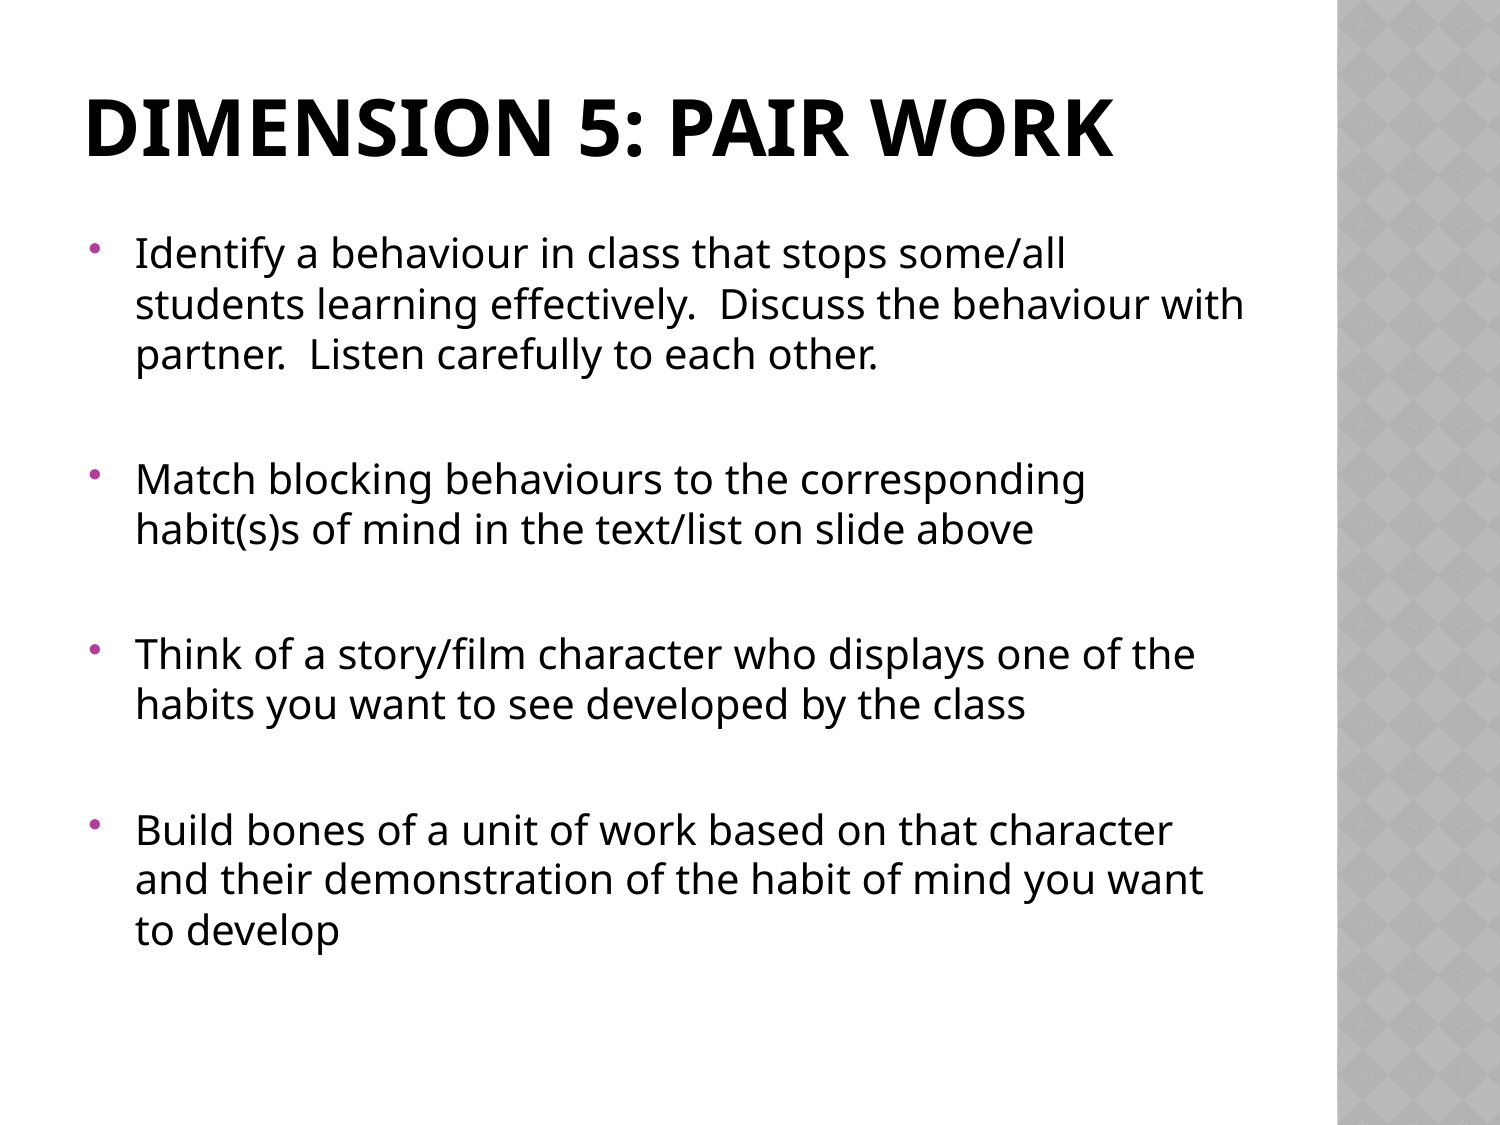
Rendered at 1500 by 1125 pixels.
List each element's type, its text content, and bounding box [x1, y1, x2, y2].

title Dimension 5: Pair Work [75, 52, 1263, 173]
list Identify a behaviour in class that stops some/all students learning effectively. Discuss the behaviour with partner. Listen carefully to each other. Match blocking behaviours to the corresponding habit(s)s of mind in the text/list on slide above Think of a story/film character who displays one of the habits you want to see developed by the class Build bones of a unit of work based on that character and their demonstration of the habit of mind you want to develop [75, 219, 1263, 1059]
